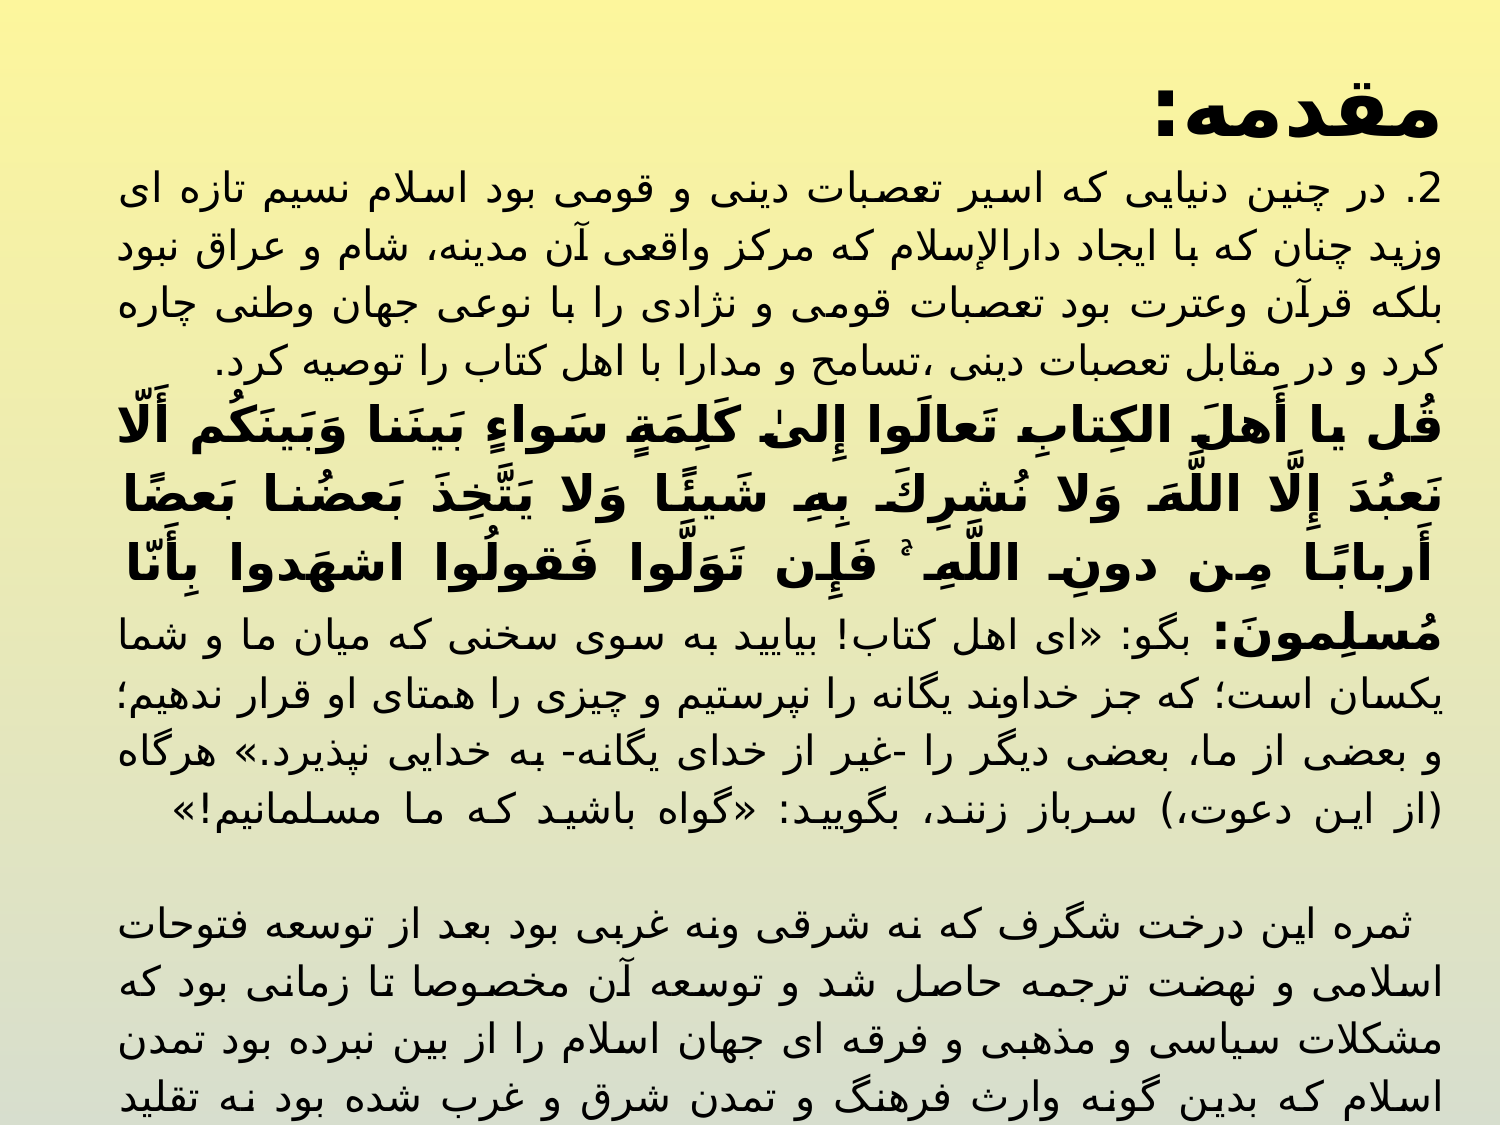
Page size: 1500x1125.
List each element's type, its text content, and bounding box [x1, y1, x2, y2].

text_box مقدمه: 2. در چنین دنیایی که اسیر تعصبات دینی و قومی بود اسلام نسیم تازه ای وزید چنان که با ایجاد دارالإسلام که مرکز واقعی آن مدینه، شام و عراق نبود بلکه قرآن وعترت بود تعصبات قومی و نژادی را با نوعی جهان وطنی چاره کرد و در مقابل تعصبات دینی ،تسامح و مدارا با اهل کتاب را توصیه کرد. قُل يا أَهلَ الكِتابِ تَعالَوا إِلىٰ كَلِمَةٍ سَواءٍ بَينَنا وَبَينَكُم أَلّا نَعبُدَ إِلَّا اللَّهَ وَلا نُشرِكَ بِهِ شَيئًا وَلا يَتَّخِذَ بَعضُنا بَعضًا أَربابًا مِن دونِ اللَّهِ ۚ فَإِن تَوَلَّوا فَقولُوا اشهَدوا بِأَنّا مُسلِمونَ: بگو: «ای اهل کتاب! بیایید به سوی سخنی که میان ما و شما یکسان است؛ که جز خداوند یگانه را نپرستیم و چیزی را همتای او قرار ندهیم؛ و بعضی از ما، بعضی دیگر را -غیر از خدای یگانه- به خدایی نپذیرد.» هرگاه (از این دعوت،) سرباز زنند، بگویید: «گواه باشید که ما مسلمانیم!» ثمره این درخت شگرف که نه شرقی ونه غربی بود بعد از توسعه فتوحات اسلامی و نهضت ترجمه حاصل شد و توسعه آن مخصوصا تا زمانی بود که مشکلات سیاسی و مذهبی و فرقه ای جهان اسلام را از بین نبرده بود تمدن اسلام که بدین گونه وارث فرهنگ و تمدن شرق و غرب شده بود نه تقلید کننده صرف بود و نه دعوت کننده محض, بلکه ترکیب کننده و تکمیل سازنده بود. [100, 30, 1459, 1125]
